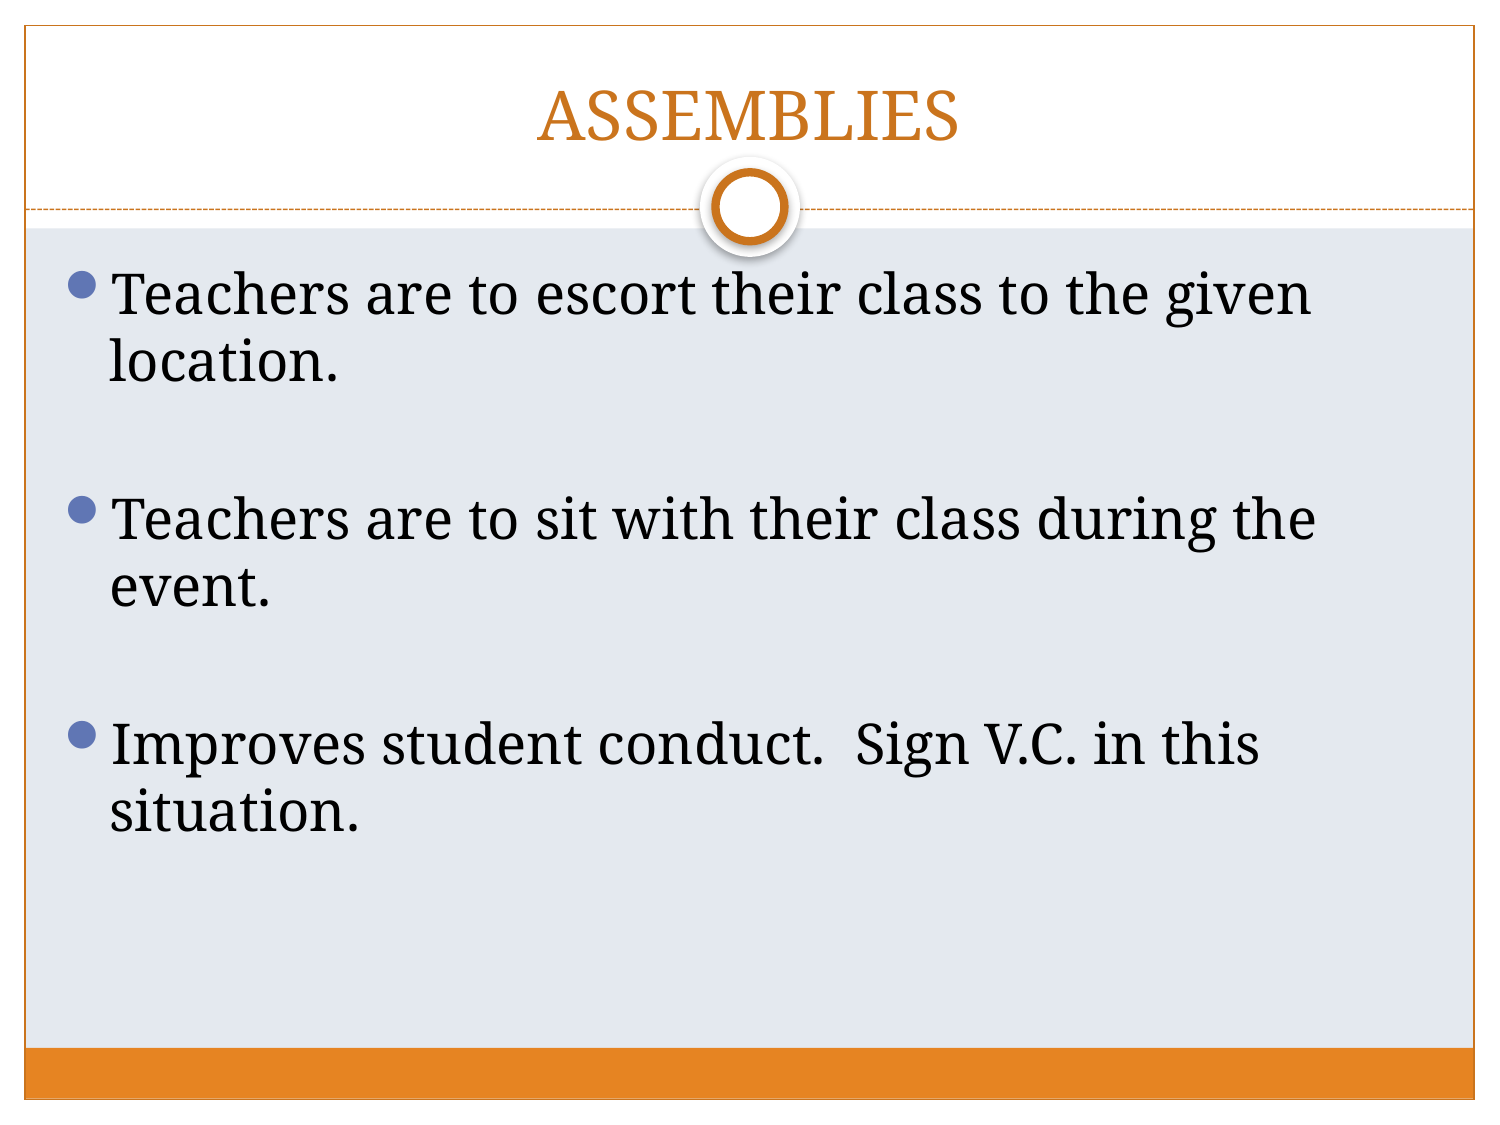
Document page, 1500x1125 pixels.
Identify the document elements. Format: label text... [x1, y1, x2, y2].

list Teachers are to escort their class to the given location. Teachers are to sit with their class during the event. Improves student conduct. Sign V.C. in this situation. [49, 250, 1445, 1001]
title ASSEMBLIES [49, 37, 1450, 162]
